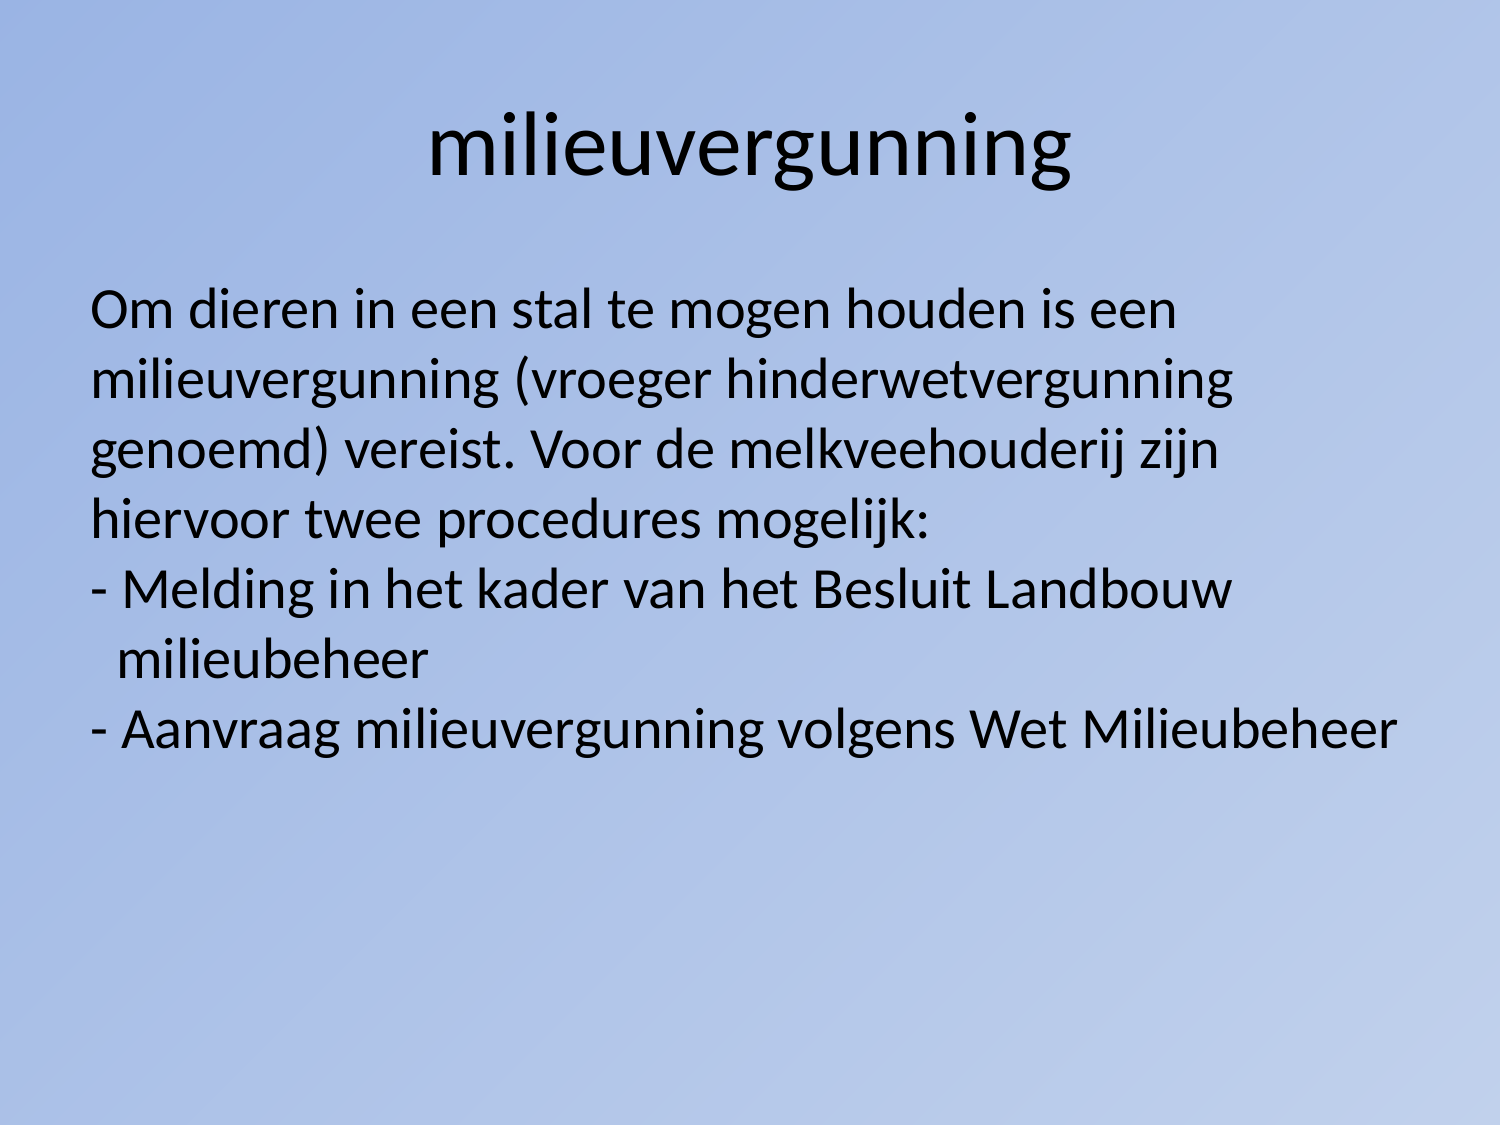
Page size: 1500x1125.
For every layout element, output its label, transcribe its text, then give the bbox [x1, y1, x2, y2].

title milieuvergunning [74, 44, 1426, 233]
list Om dieren in een stal te mogen houden is een milieuvergunning (vroeger hinderwetvergunning genoemd) vereist. Voor de melkveehouderij zijn hiervoor twee procedures mogelijk: - Melding in het kader van het Besluit Landbouw milieubeheer - Aanvraag milieuvergunning volgens Wet Milieubeheer [74, 262, 1426, 1006]
